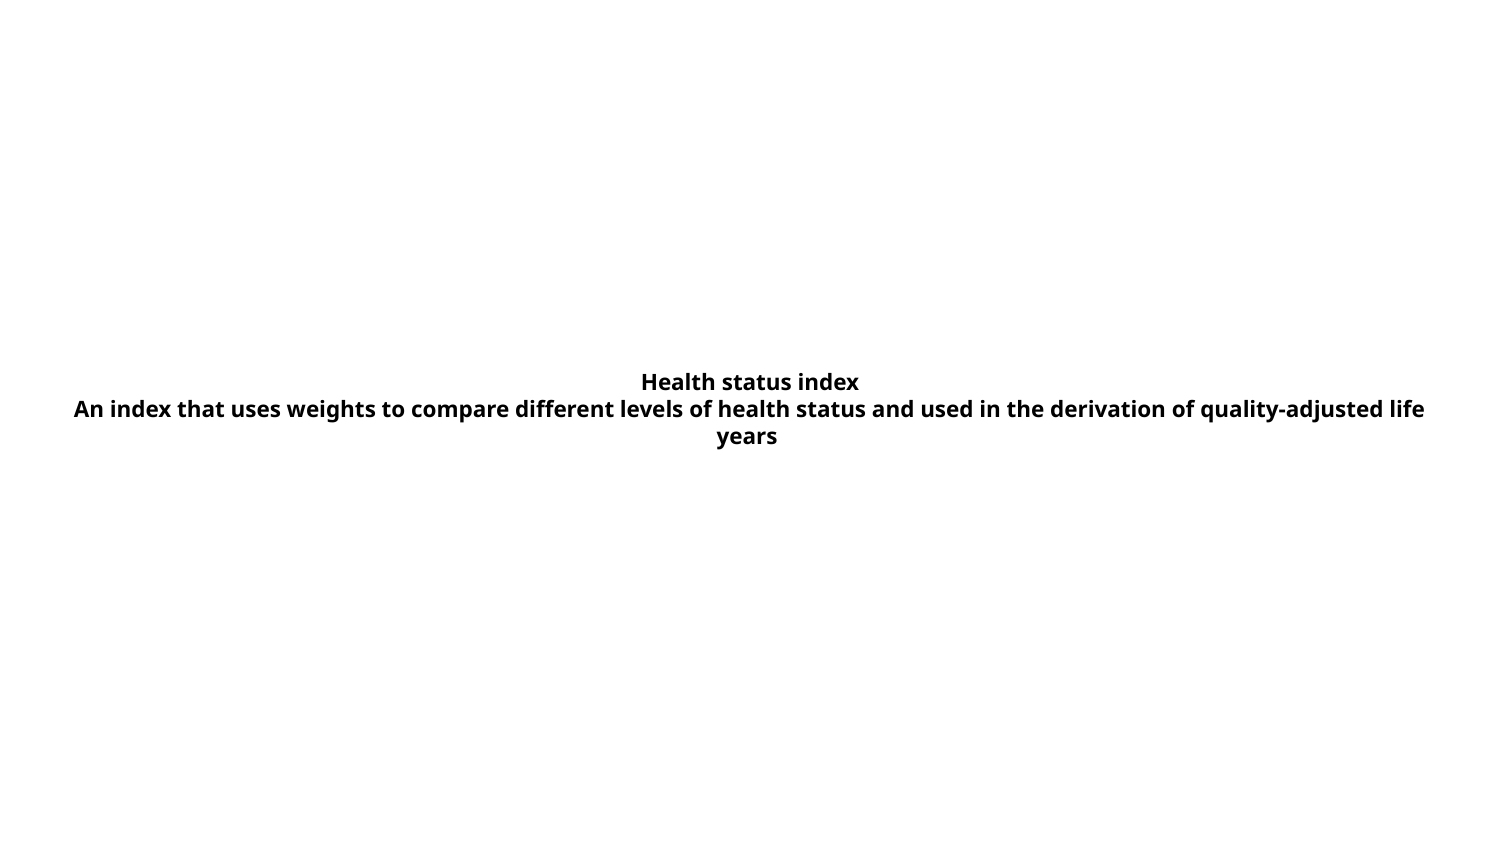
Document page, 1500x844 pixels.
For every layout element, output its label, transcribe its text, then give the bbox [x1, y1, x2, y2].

title Health status index An index that uses weights to compare different levels of health status and used in the derivation of quality-adjusted life years [51, 352, 1449, 491]
